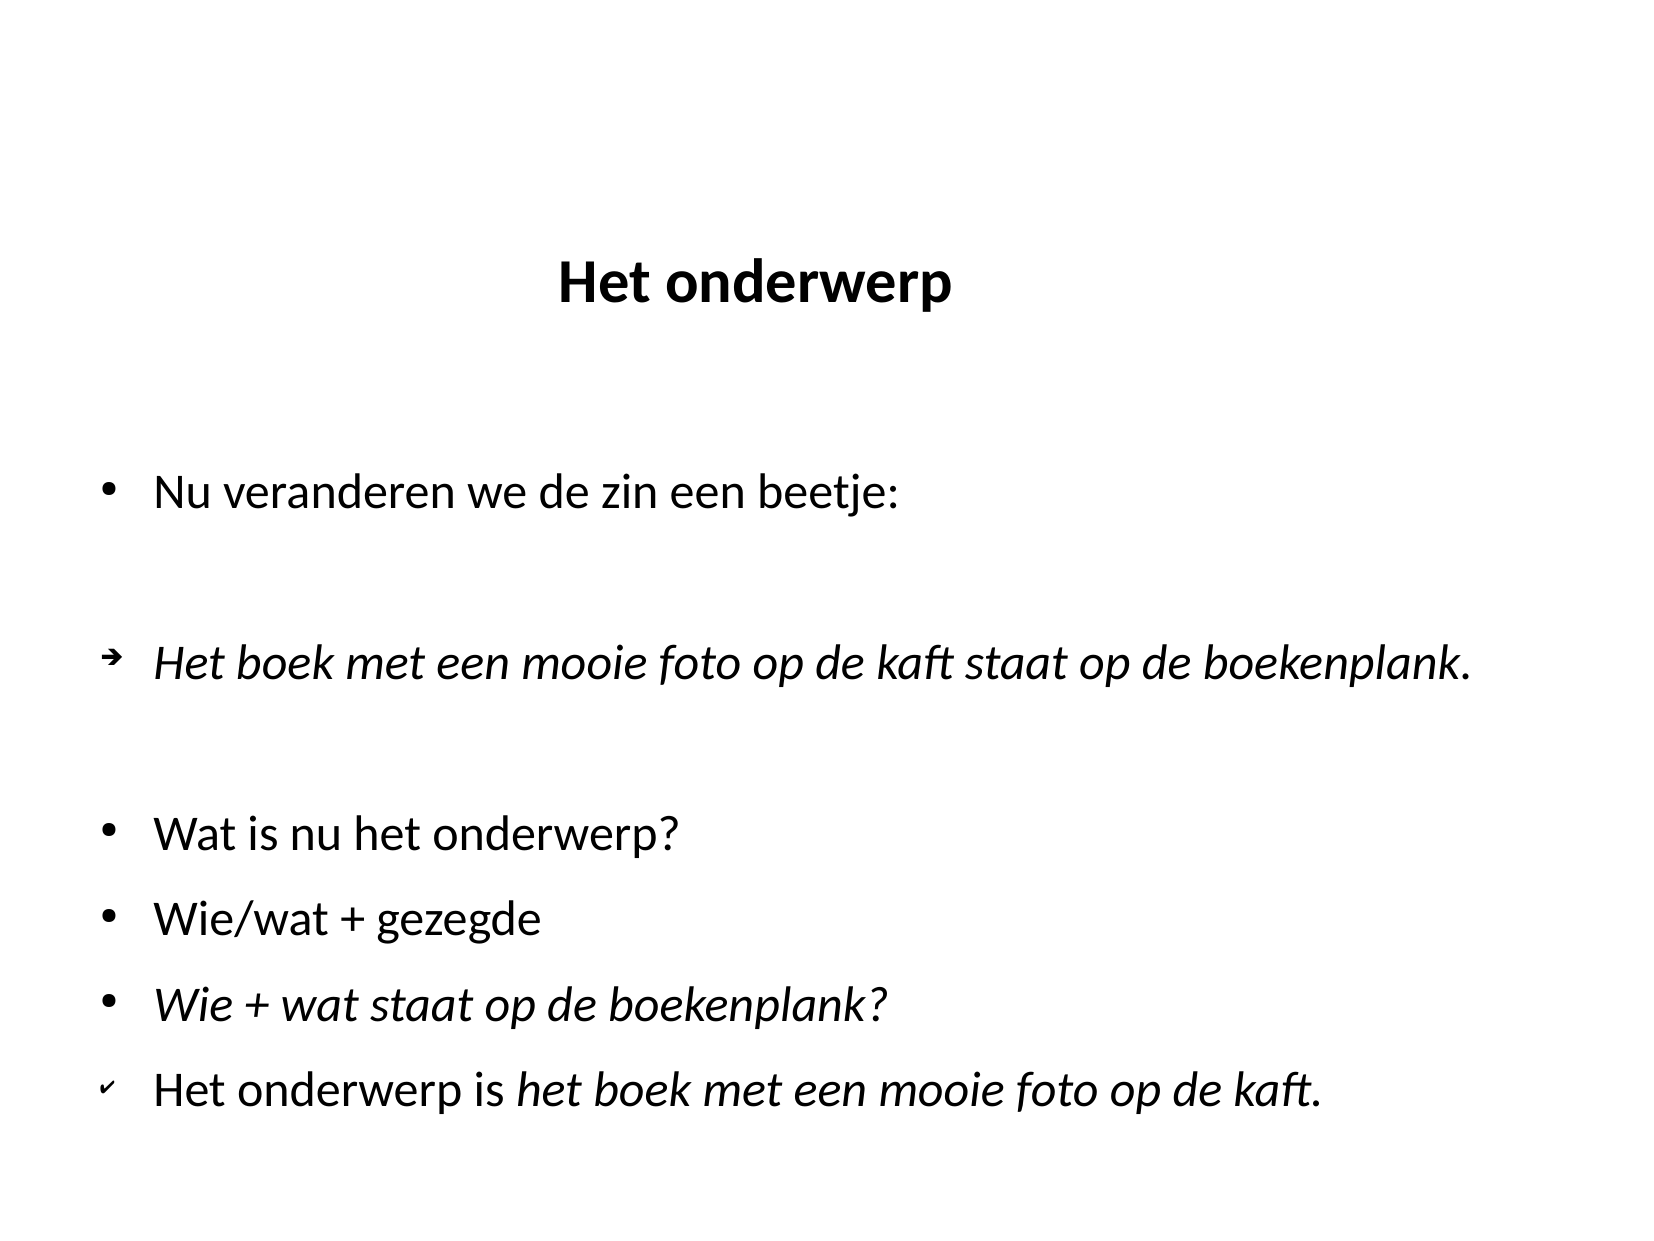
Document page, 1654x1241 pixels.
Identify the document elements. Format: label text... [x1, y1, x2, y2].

title Het onderwerp [12, 212, 1501, 420]
list Nu veranderen we de zin een beetje: Het boek met een mooie foto op de kaft staat op de boekenplank. Wat is nu het onderwerp? Wie/wat + gezegde Wie + wat staat op de boekenplank? Het onderwerp is het boek met een mooie foto op de kaft. [82, 349, 1538, 1069]
